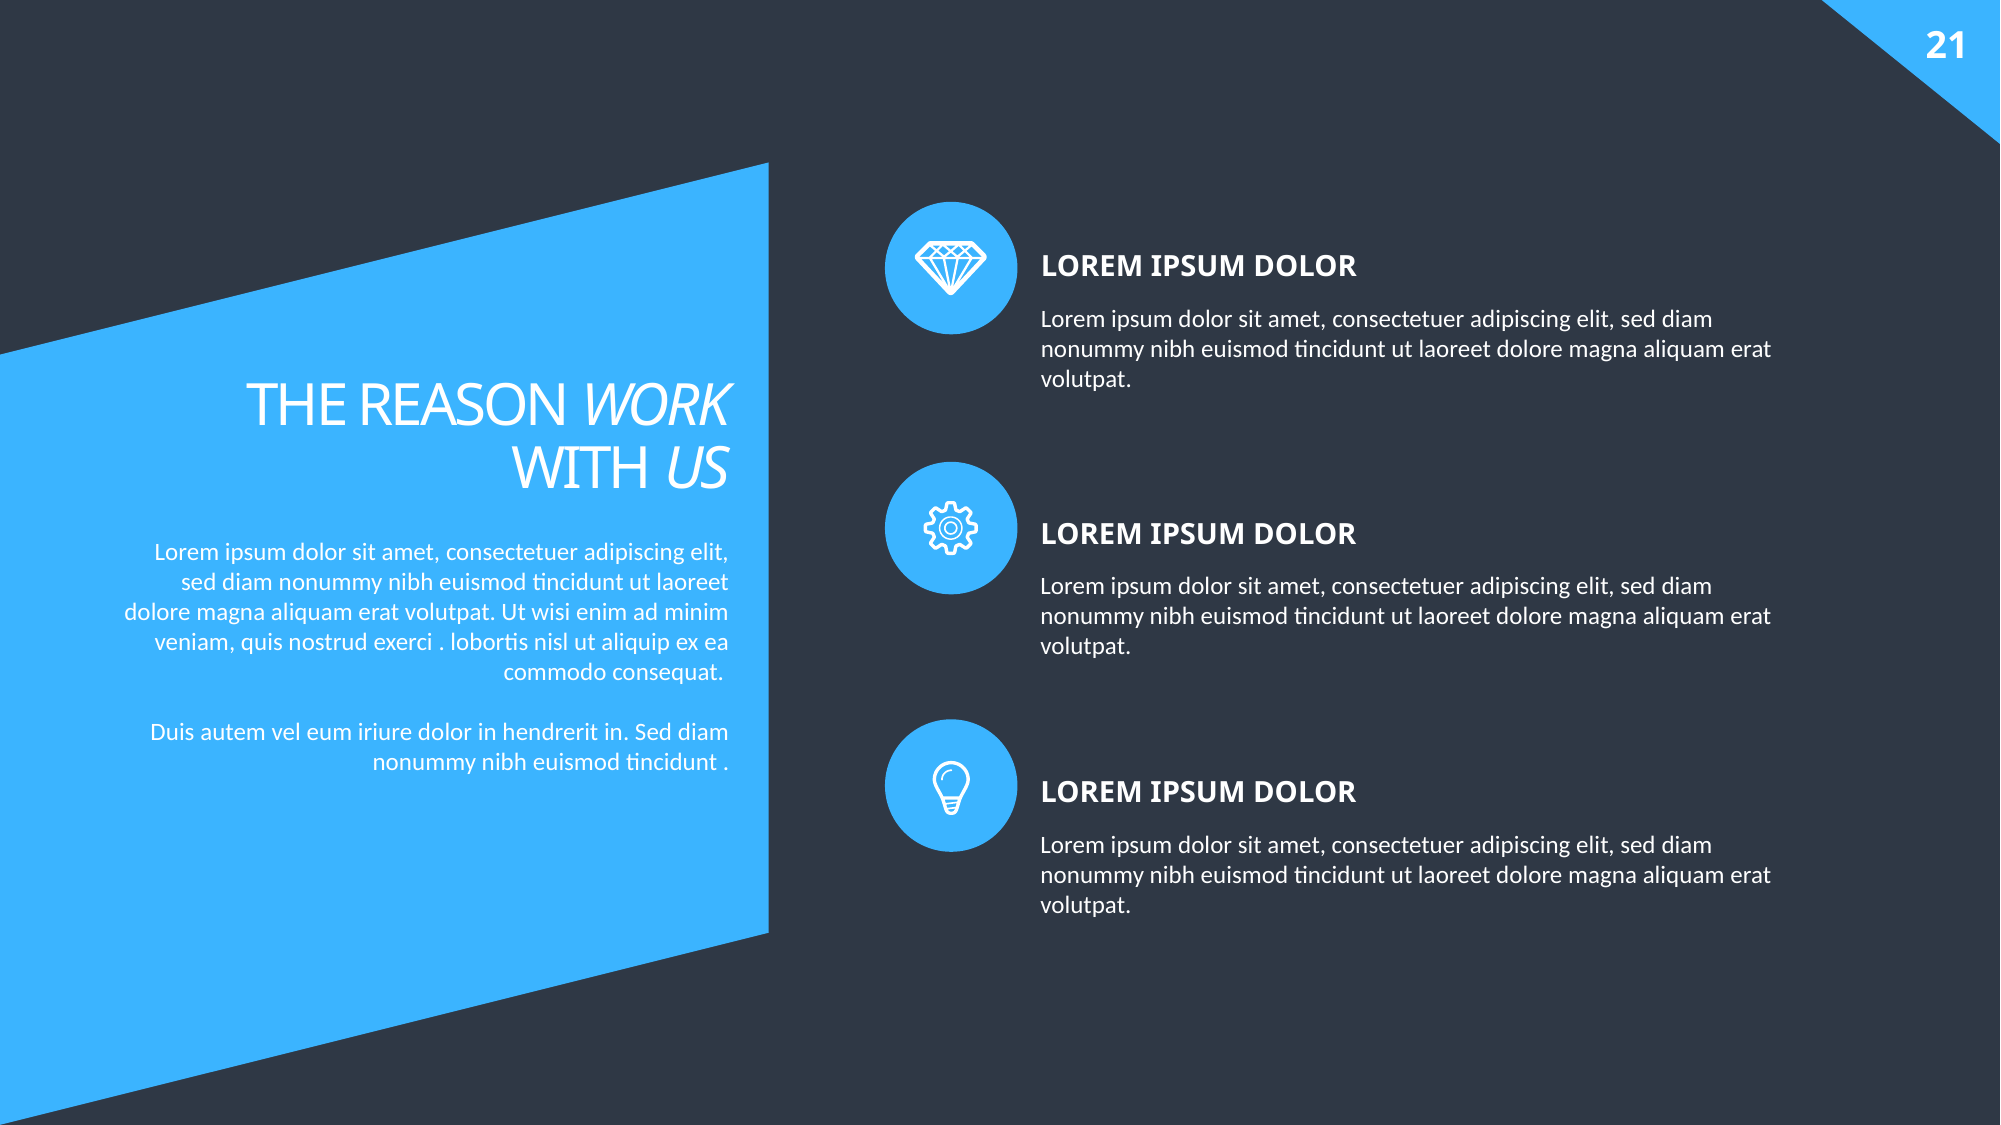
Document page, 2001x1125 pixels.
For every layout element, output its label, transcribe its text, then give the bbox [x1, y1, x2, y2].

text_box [1026, 241, 1834, 402]
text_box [1025, 508, 1833, 669]
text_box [884, 461, 1018, 595]
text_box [1025, 766, 1833, 927]
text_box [884, 201, 1018, 335]
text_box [884, 719, 1018, 852]
text_box THE REASON WORK WITH US [0, 348, 745, 529]
text_box Lorem ipsum dolor sit amet, consectetuer adipiscing elit, sed diam nonummy nibh euismod tincidunt ut laoreet dolore magna aliquam erat volutpat. Ut wisi enim ad minim veniam, quis nostrud exerci . lobortis nisl ut aliquip ex ea commodo consequat. Duis autem vel eum iriure dolor in hendrerit in. Sed diam nonummy nibh euismod tincidunt . [100, 528, 745, 783]
